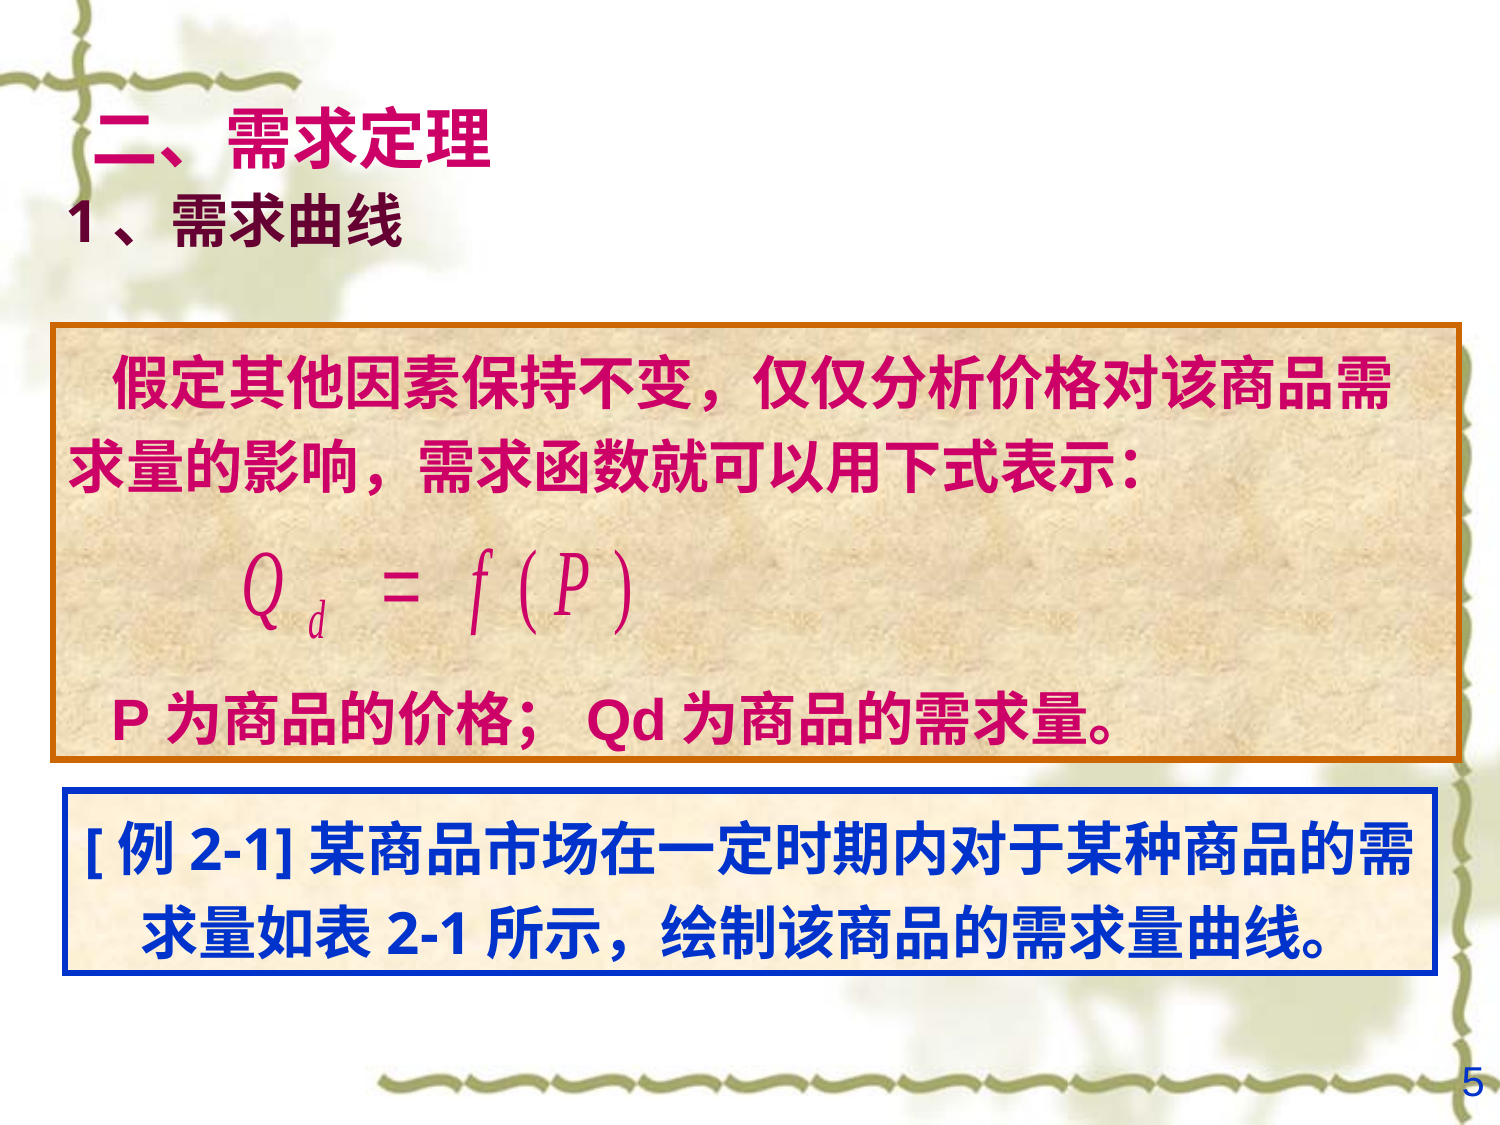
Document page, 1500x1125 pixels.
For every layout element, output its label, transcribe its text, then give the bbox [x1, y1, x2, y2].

slide_number 5 [1080, 1046, 1500, 1125]
text_box 假定其他因素保持不变，仅仅分析价格对该商品需求量的影响，需求函数就可以用下式表示： P为商品的价格；Qd为商品的需求量。 [53, 325, 1459, 760]
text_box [229, 520, 656, 658]
text_box [例2-1]某商品市场在一定时期内对于某种商品的需求量如表2-1所示，绘制该商品的需求量曲线。 [64, 790, 1436, 973]
title 二、需求定理 [76, 90, 1447, 185]
list 1、需求曲线 [50, 184, 455, 268]
picture [0, 0, 1500, 1125]
